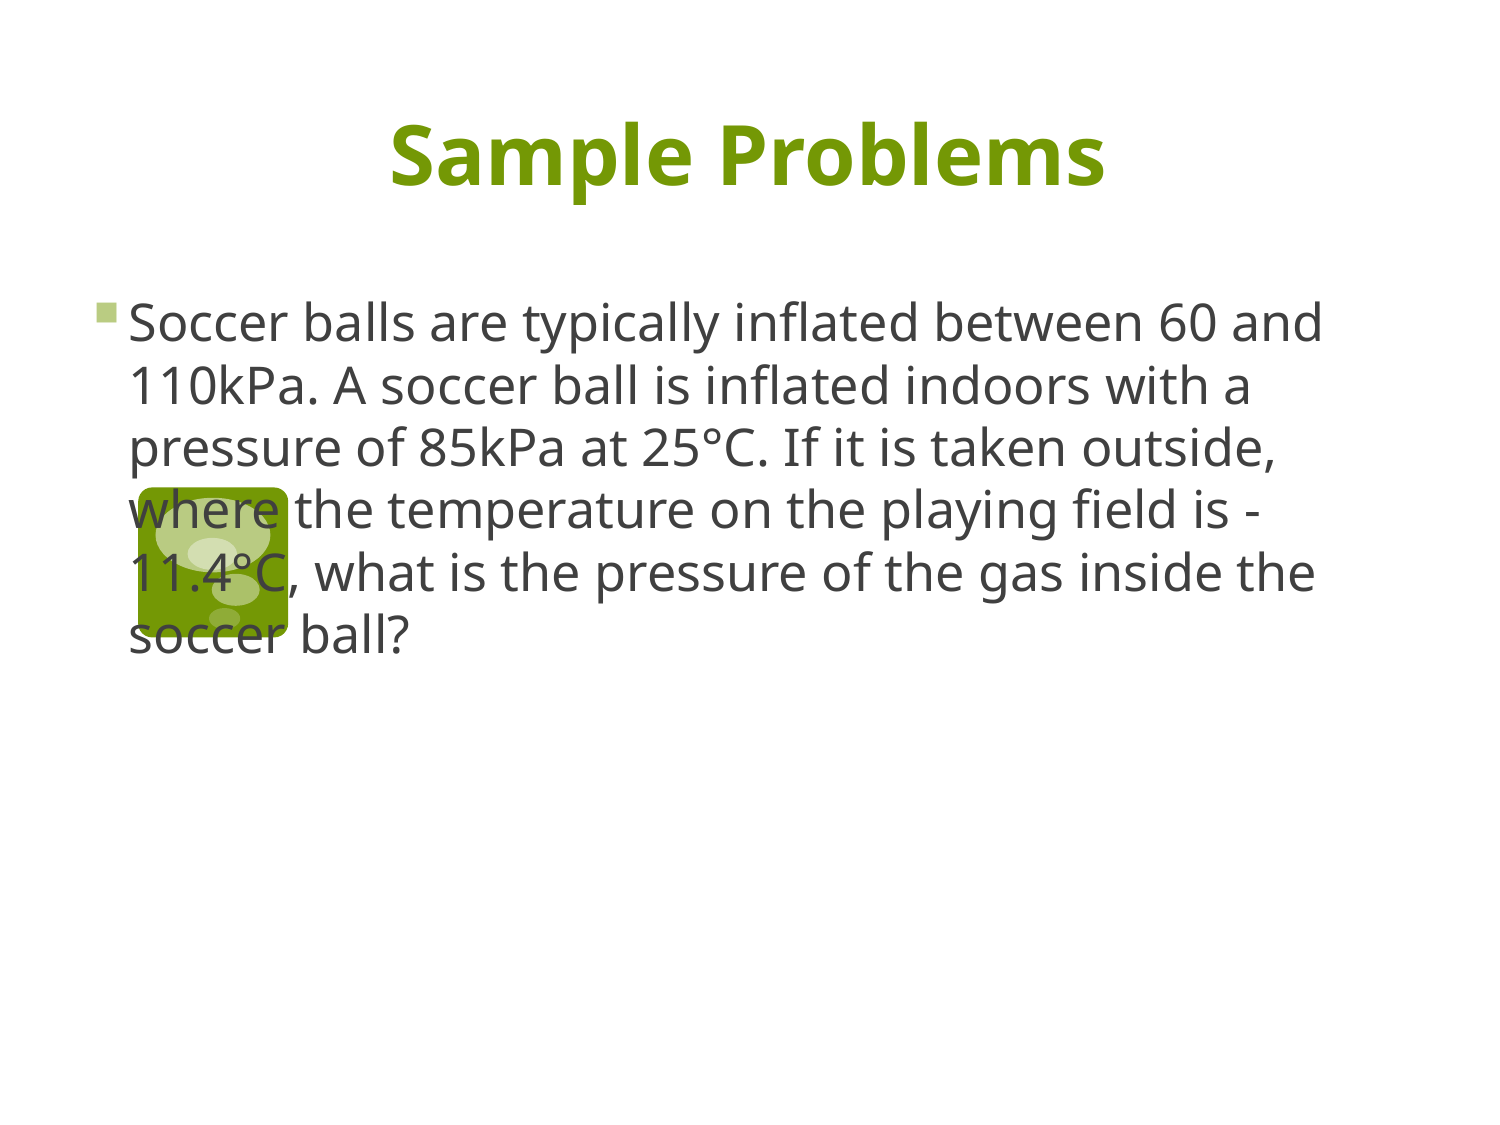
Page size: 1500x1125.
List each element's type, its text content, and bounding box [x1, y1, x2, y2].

list Soccer balls are typically inflated between 60 and 110kPa. A soccer ball is inflated indoors with a pressure of 85kPa at 25°C. If it is taken outside, where the temperature on the playing field is -11.4°C, what is the pressure of the gas inside the soccer ball? [38, 282, 1427, 1007]
title Sample Problems [71, 51, 1427, 210]
